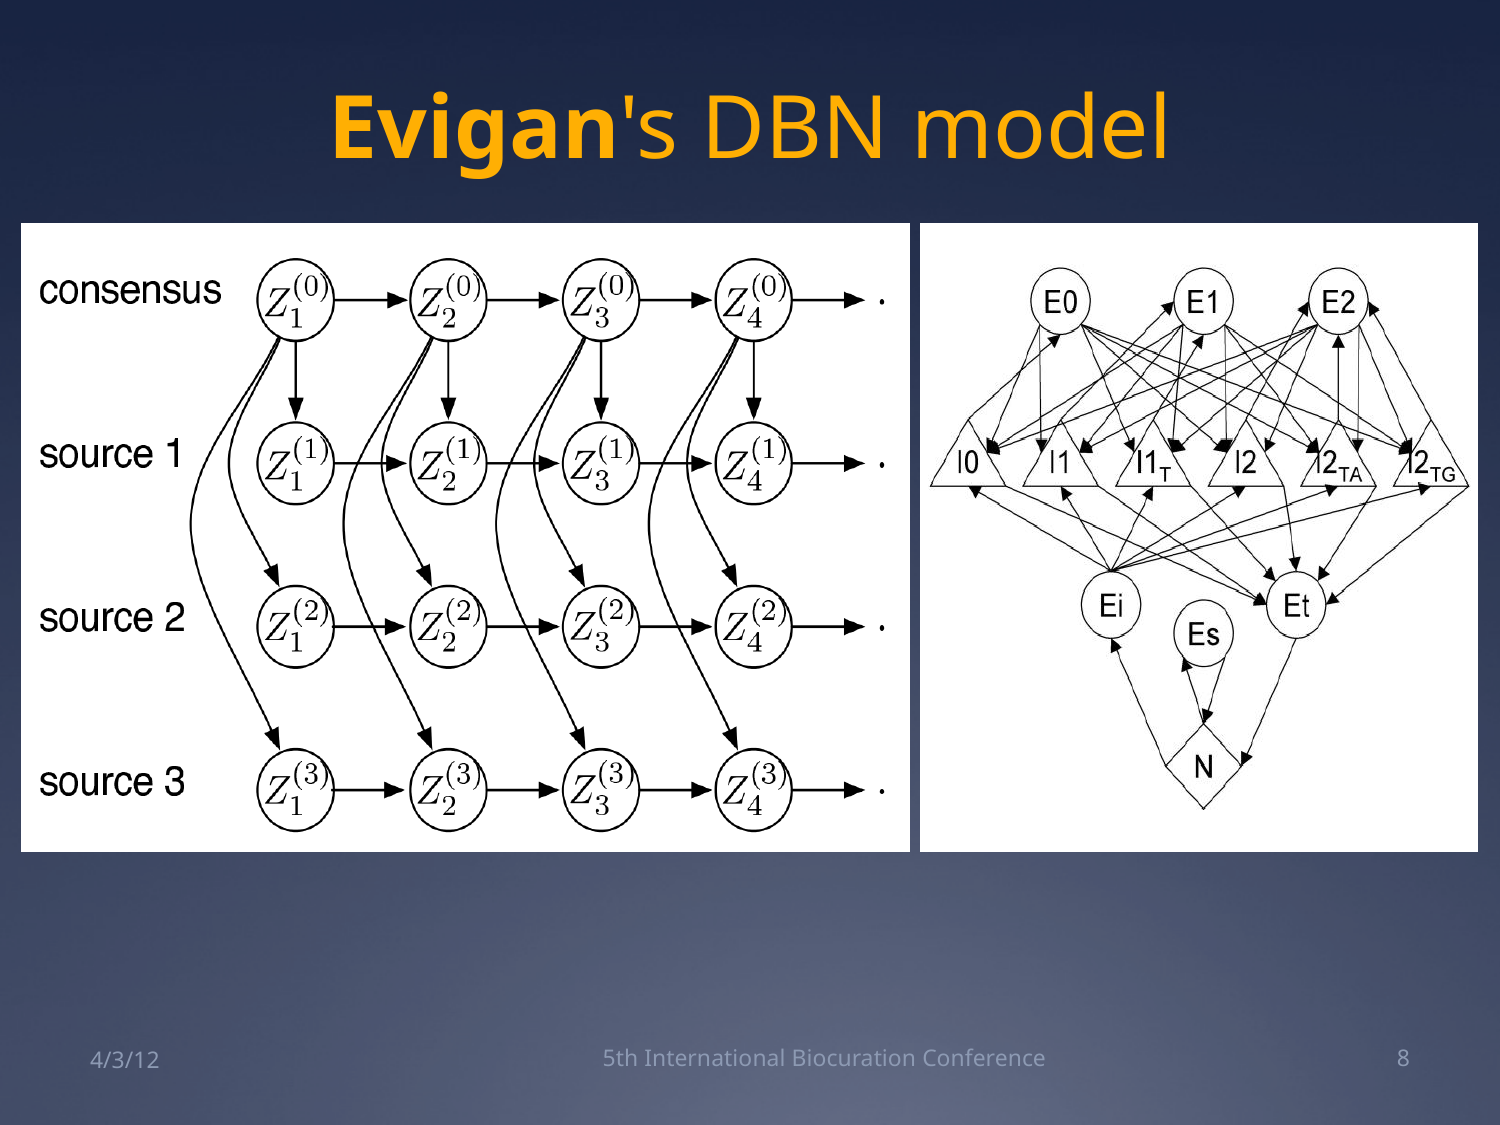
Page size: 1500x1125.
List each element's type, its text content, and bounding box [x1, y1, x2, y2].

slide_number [75, 1029, 338, 1090]
title Evigan's DBN model [100, 63, 1400, 193]
picture [919, 222, 1479, 853]
slide_number 8 [1325, 1029, 1425, 1090]
picture [20, 222, 911, 853]
footer 5th International Biocuration Conference [361, 1029, 1288, 1090]
